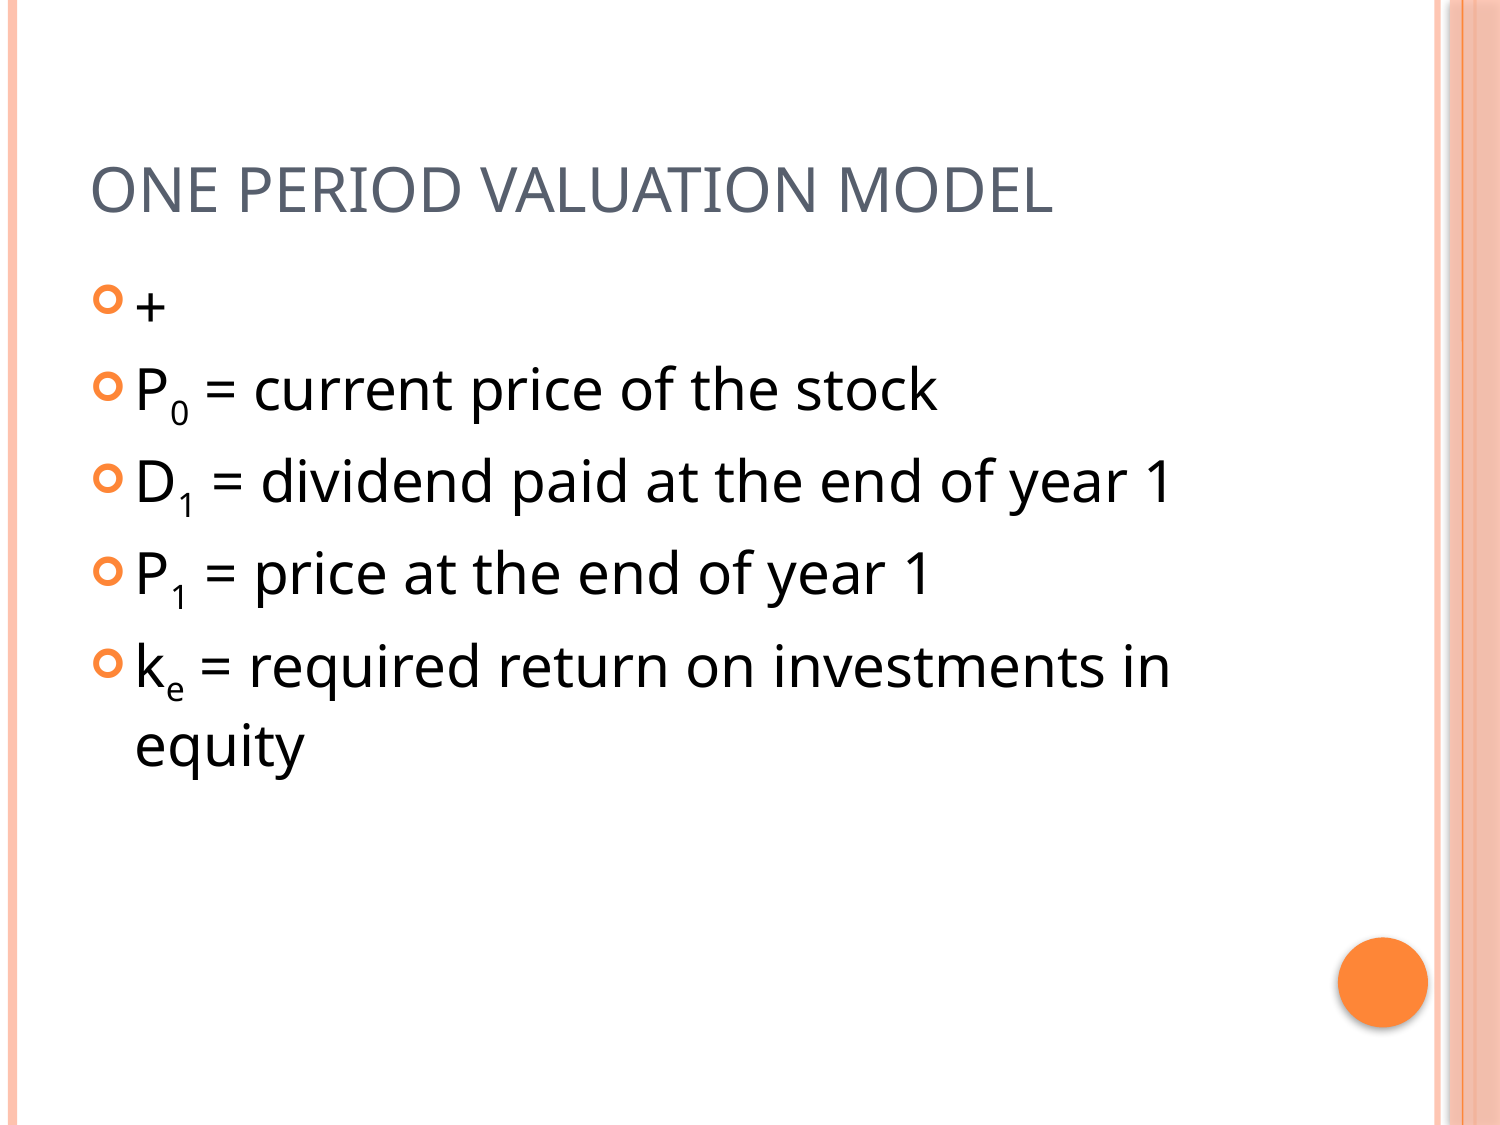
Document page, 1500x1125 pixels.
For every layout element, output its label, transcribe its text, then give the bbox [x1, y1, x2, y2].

title One period valuation model [75, 45, 1300, 233]
